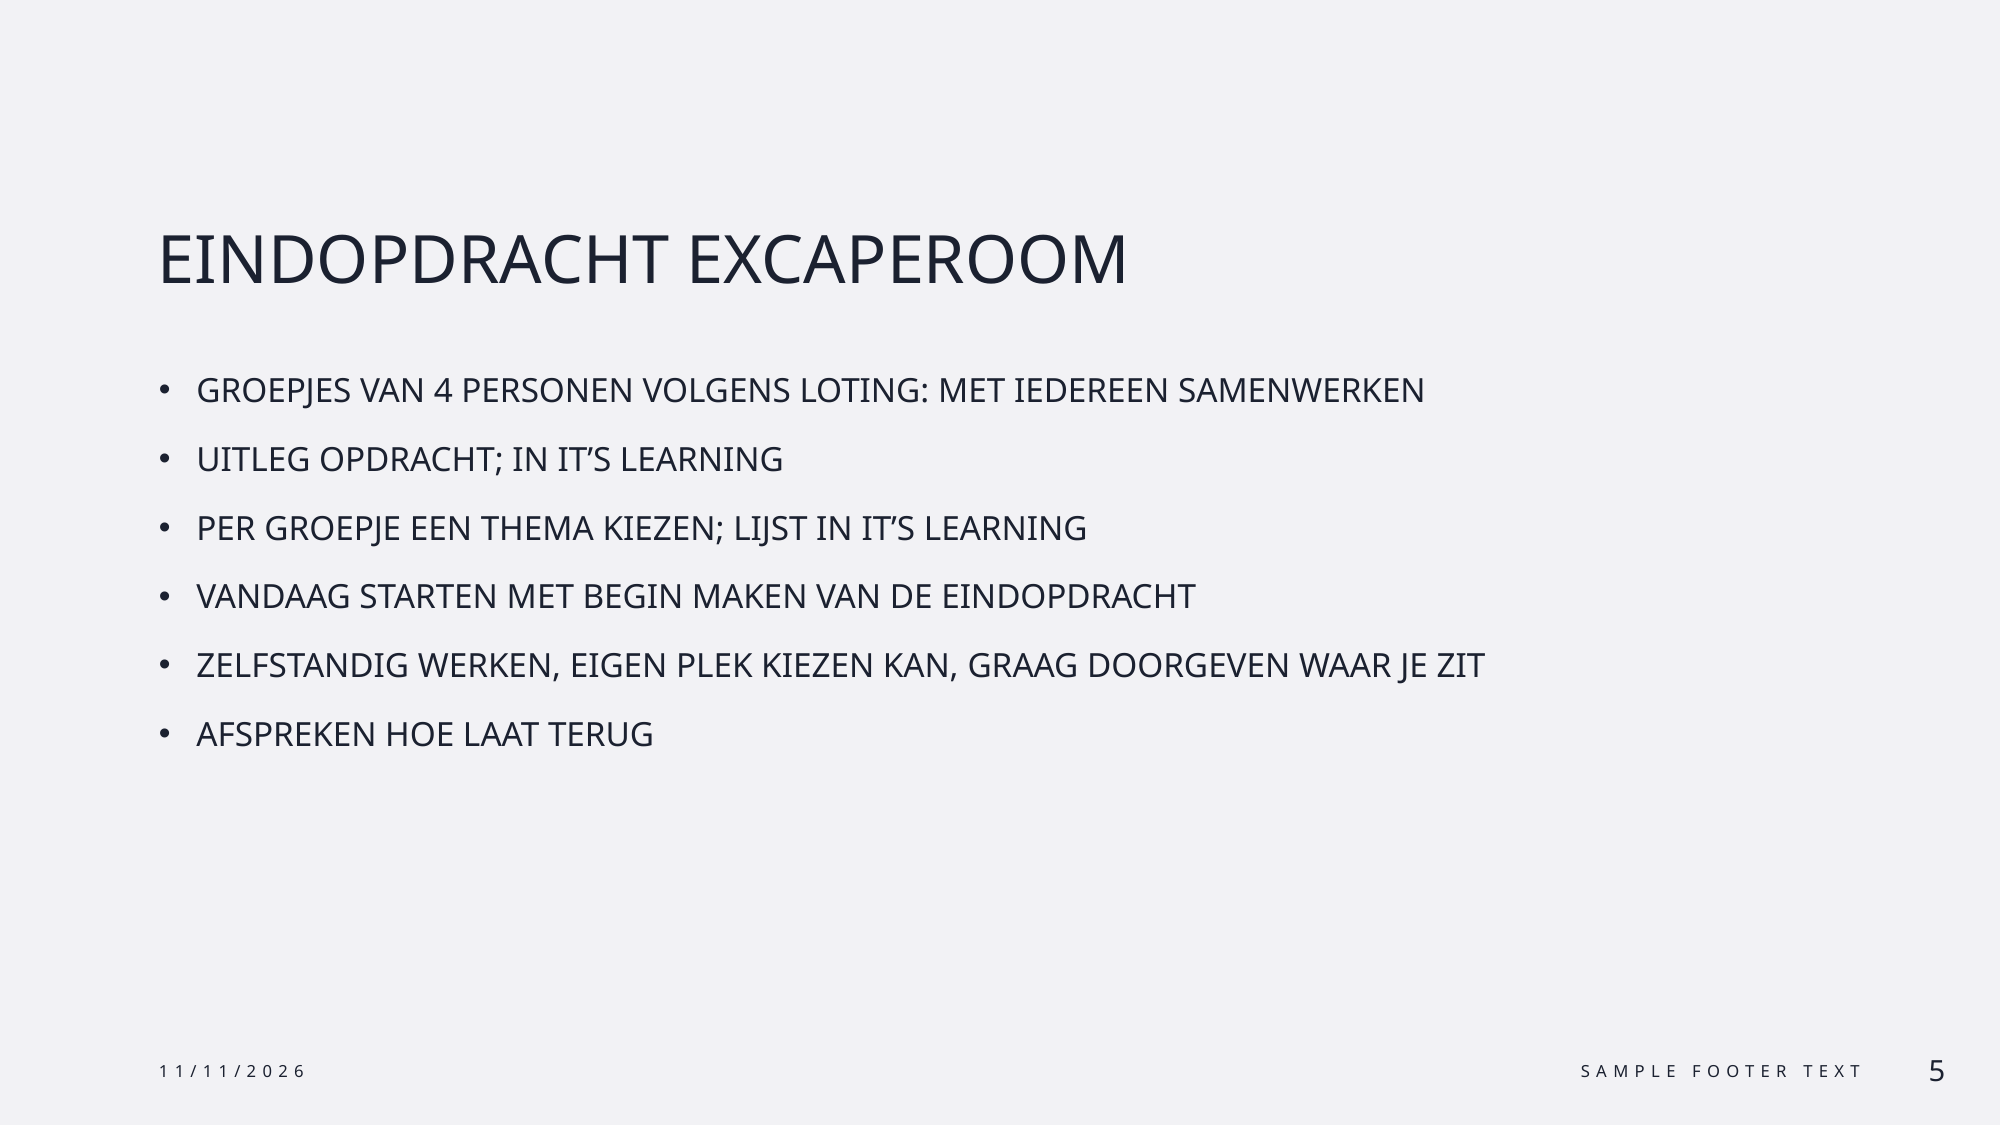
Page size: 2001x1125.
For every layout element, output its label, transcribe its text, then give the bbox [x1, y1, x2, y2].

list GROEPJES VAN 4 PERSONEN VOLGENS LOTING: MET IEDEREEN SAMENWERKEN UITLEG OPDRACHT; IN IT’S LEARNING PER GROEPJE EEN THEMA KIEZEN; LIJST IN IT’S LEARNING VANDAAG STARTEN MET BEGIN MAKEN VAN DE EINDOPDRACHT ZELFSTANDIG WERKEN, EIGEN PLEK KIEZEN KAN, GRAAG DOORGEVEN WAAR JE ZIT AFSPREKEN HOE LAAT TERUG [143, 353, 1857, 995]
slide_number 5 [1875, 1042, 1961, 1103]
title EINDOPDRACHT EXCAPEROOM [142, 96, 1858, 305]
footer Sample Footer Text [1170, 1042, 1875, 1103]
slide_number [143, 1042, 594, 1103]
